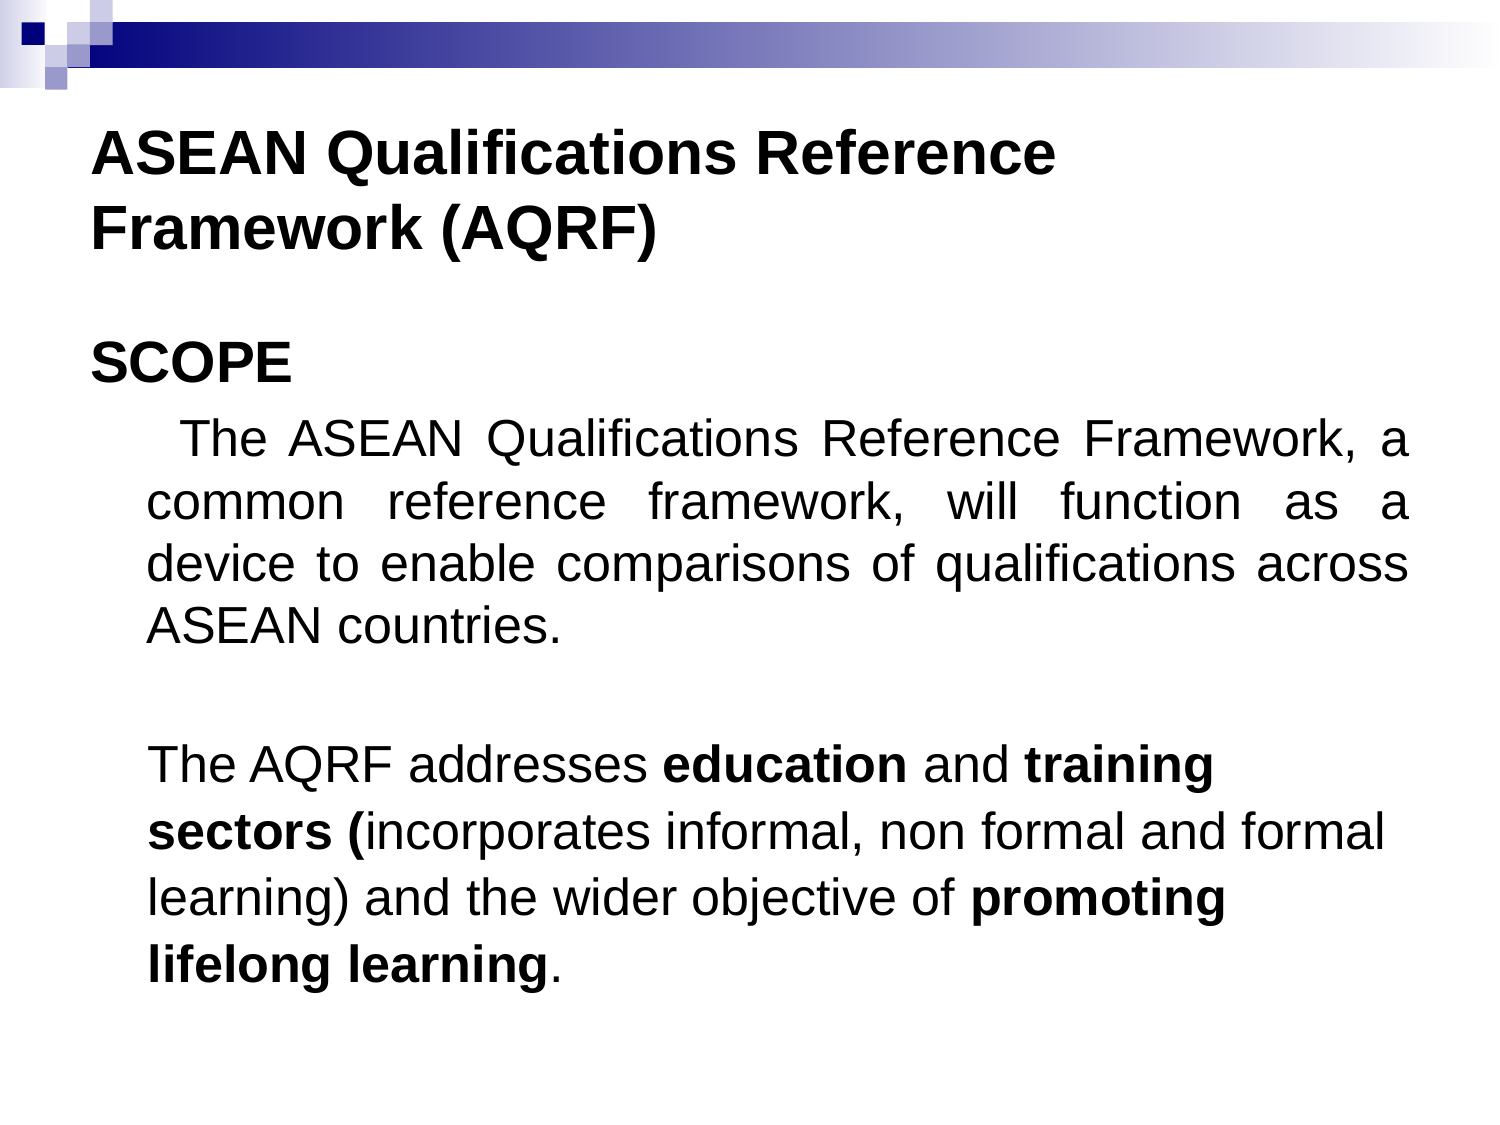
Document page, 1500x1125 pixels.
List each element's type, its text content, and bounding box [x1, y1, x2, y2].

title ASEAN Qualifications Reference Framework (AQRF) [74, 74, 1426, 224]
list SCOPE The ASEAN Qualifications Reference Framework, a common reference framework, will function as a device to enable comparisons of qualifications across ASEAN countries. The AQRF addresses education and training sectors (incorporates informal, non formal and formal learning) and the wider objective of promoting lifelong learning. [74, 224, 1426, 1013]
